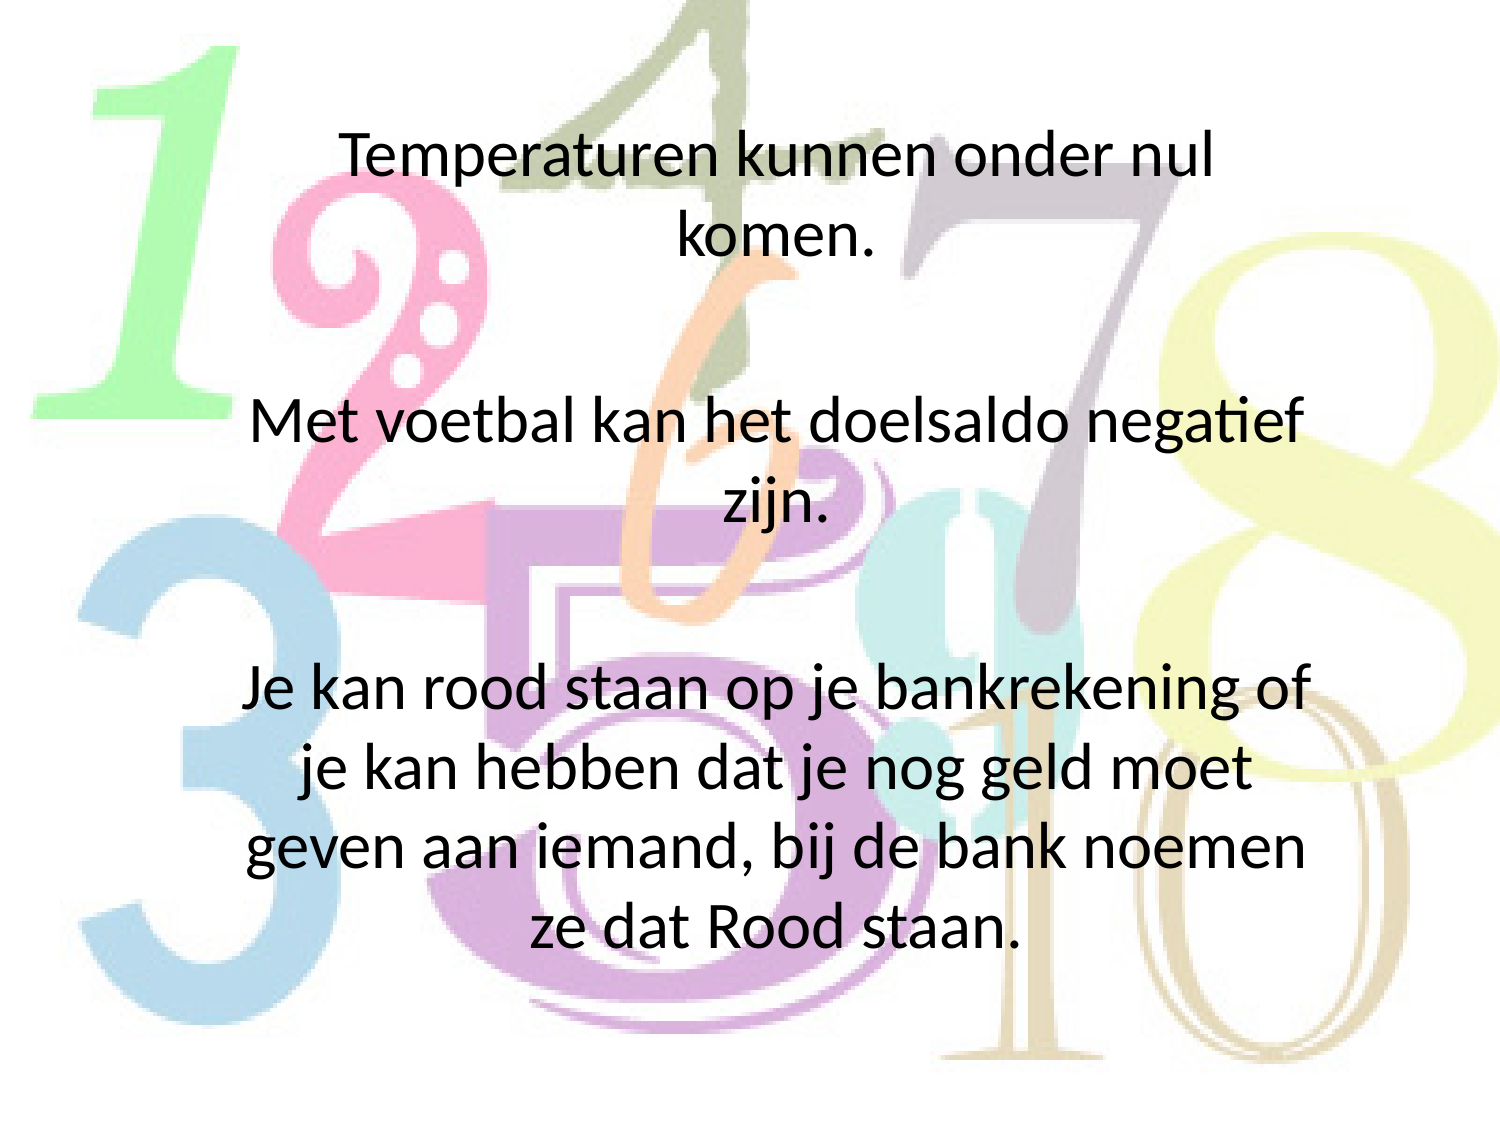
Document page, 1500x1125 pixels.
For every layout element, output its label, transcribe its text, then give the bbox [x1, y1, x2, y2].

subtitle Temperaturen kunnen onder nul komen. Met voetbal kan het doelsaldo negatief zijn. Je kan rood staan op je bankrekening of je kan hebben dat je nog geld moet geven aan iemand, bij de bank noemen ze dat Rood staan. [225, 101, 1329, 1000]
